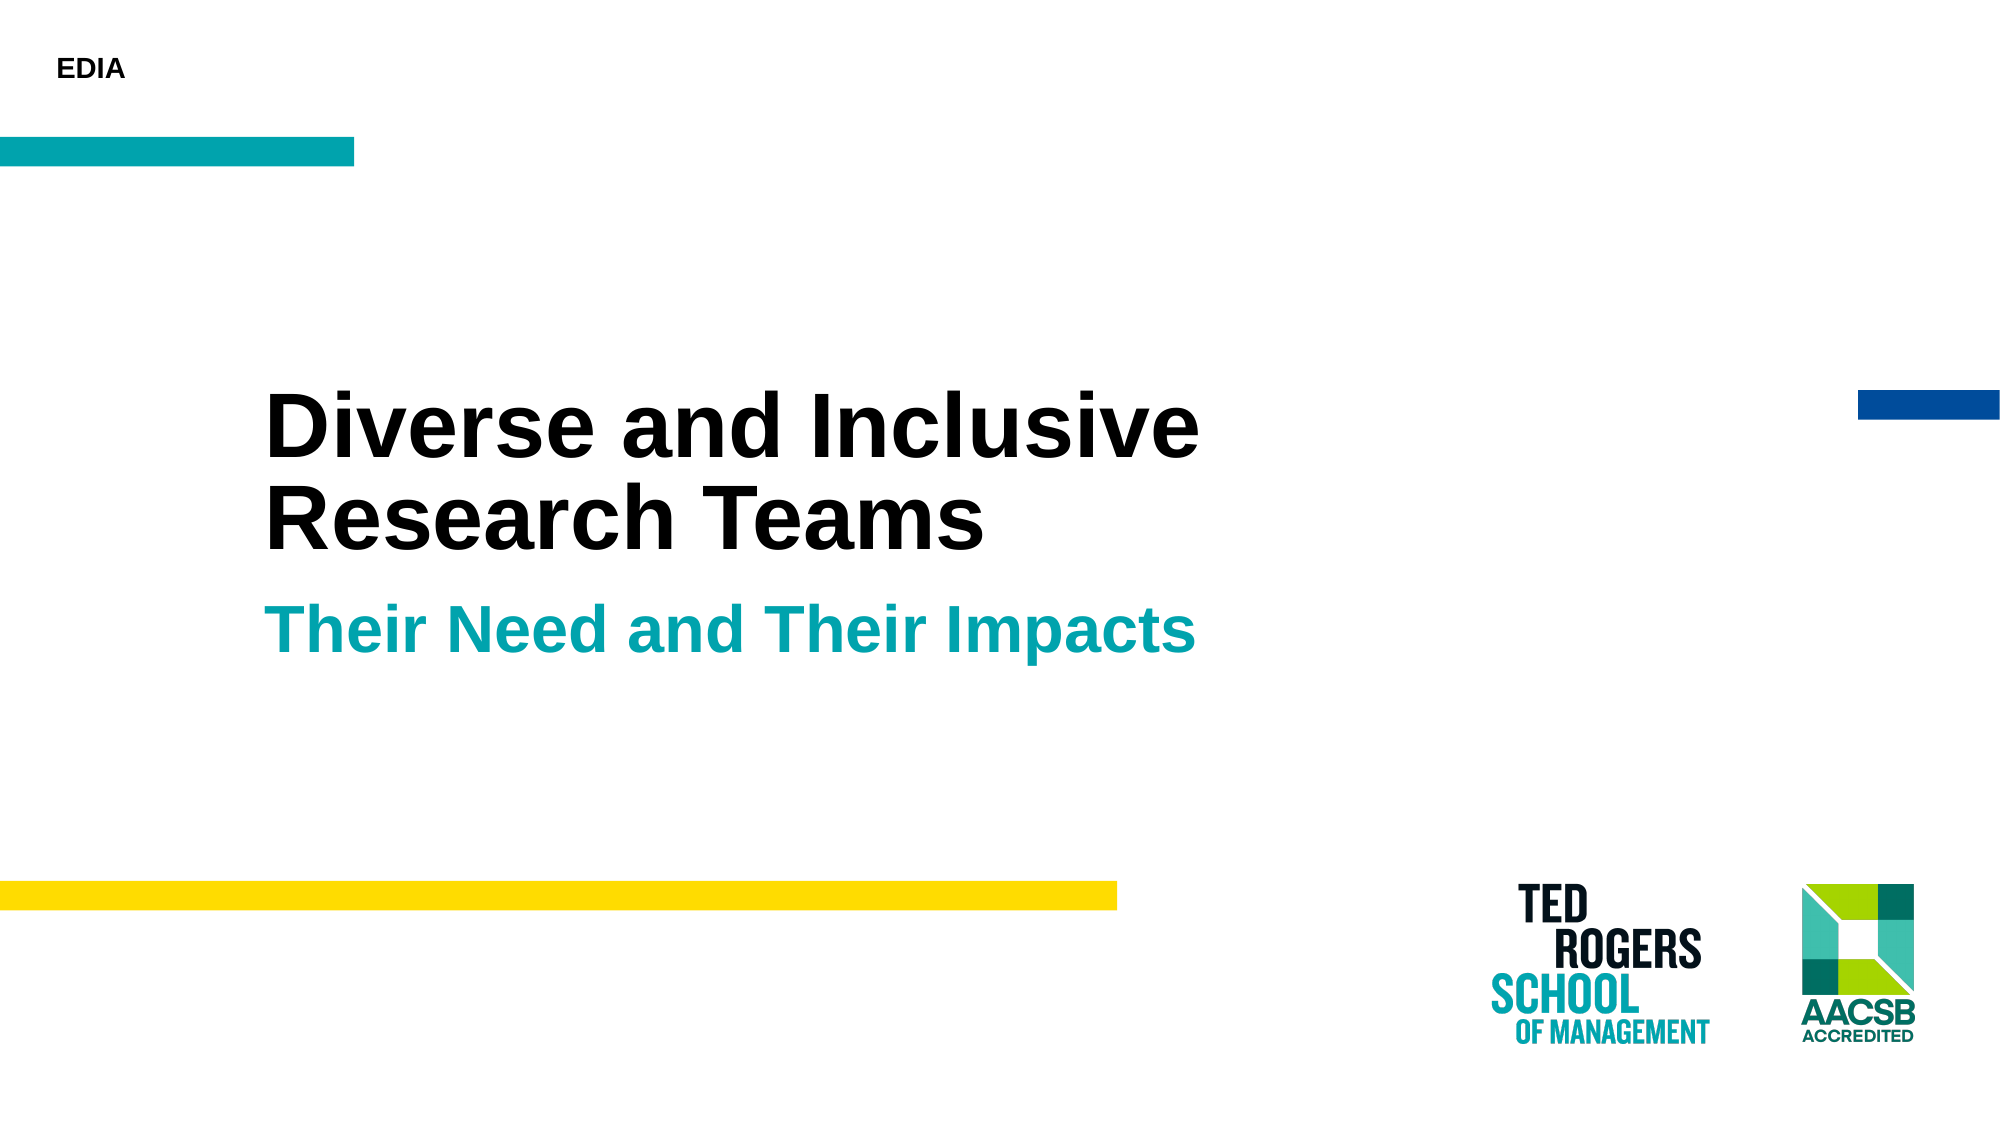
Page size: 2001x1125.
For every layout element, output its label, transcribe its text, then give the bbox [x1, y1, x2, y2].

picture [1801, 884, 1915, 1043]
subtitle EDIA [41, 47, 367, 122]
title Diverse and Inclusive Research Teams [249, 184, 1750, 576]
subtitle Their Need and Their Impacts [249, 590, 1750, 863]
picture [1427, 822, 1774, 1116]
